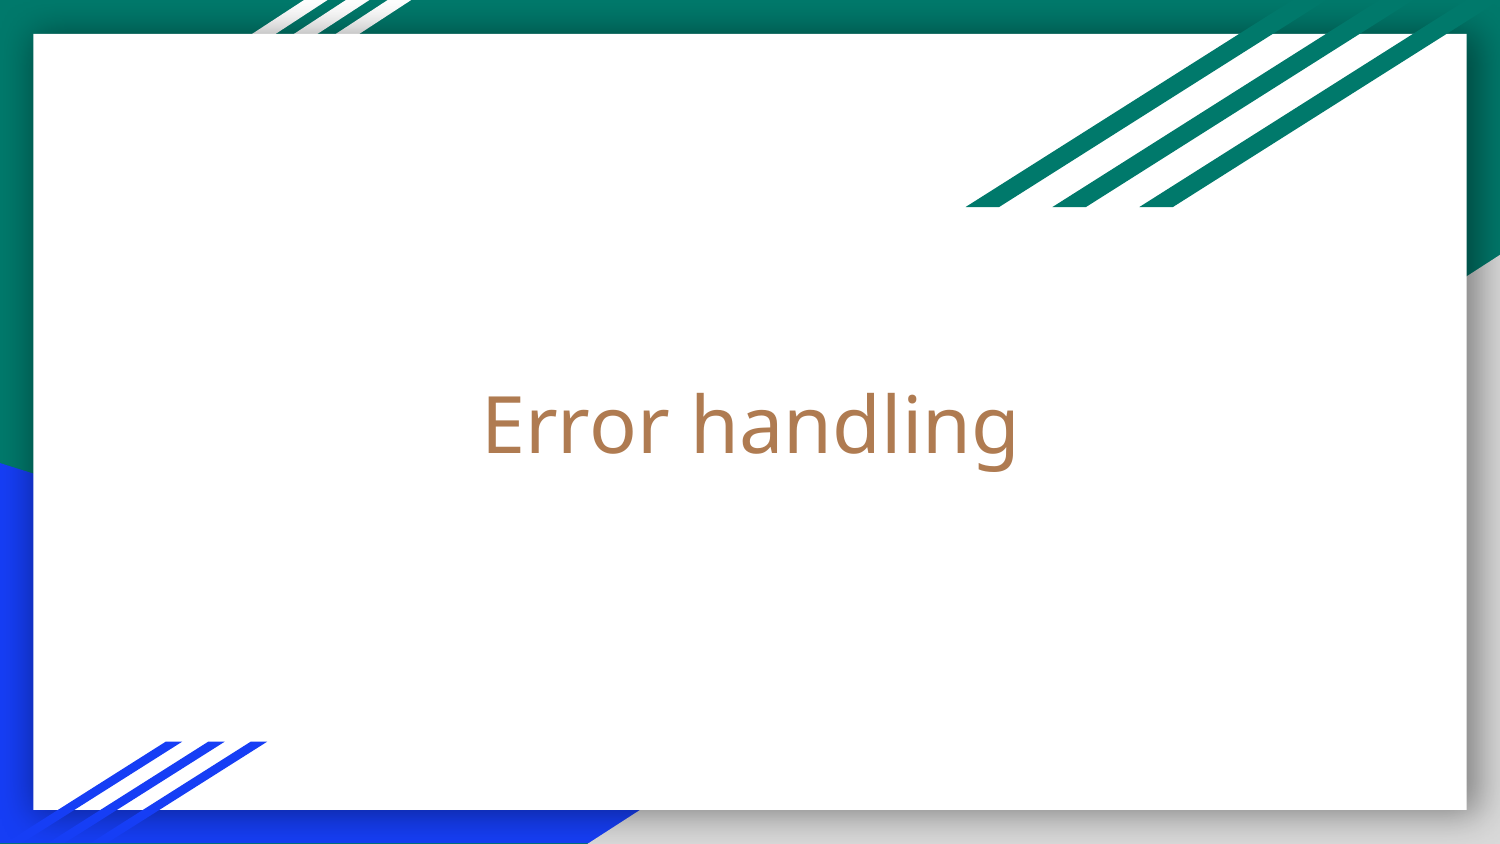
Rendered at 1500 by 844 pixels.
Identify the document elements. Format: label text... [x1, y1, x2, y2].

title Error handling [228, 213, 1274, 630]
